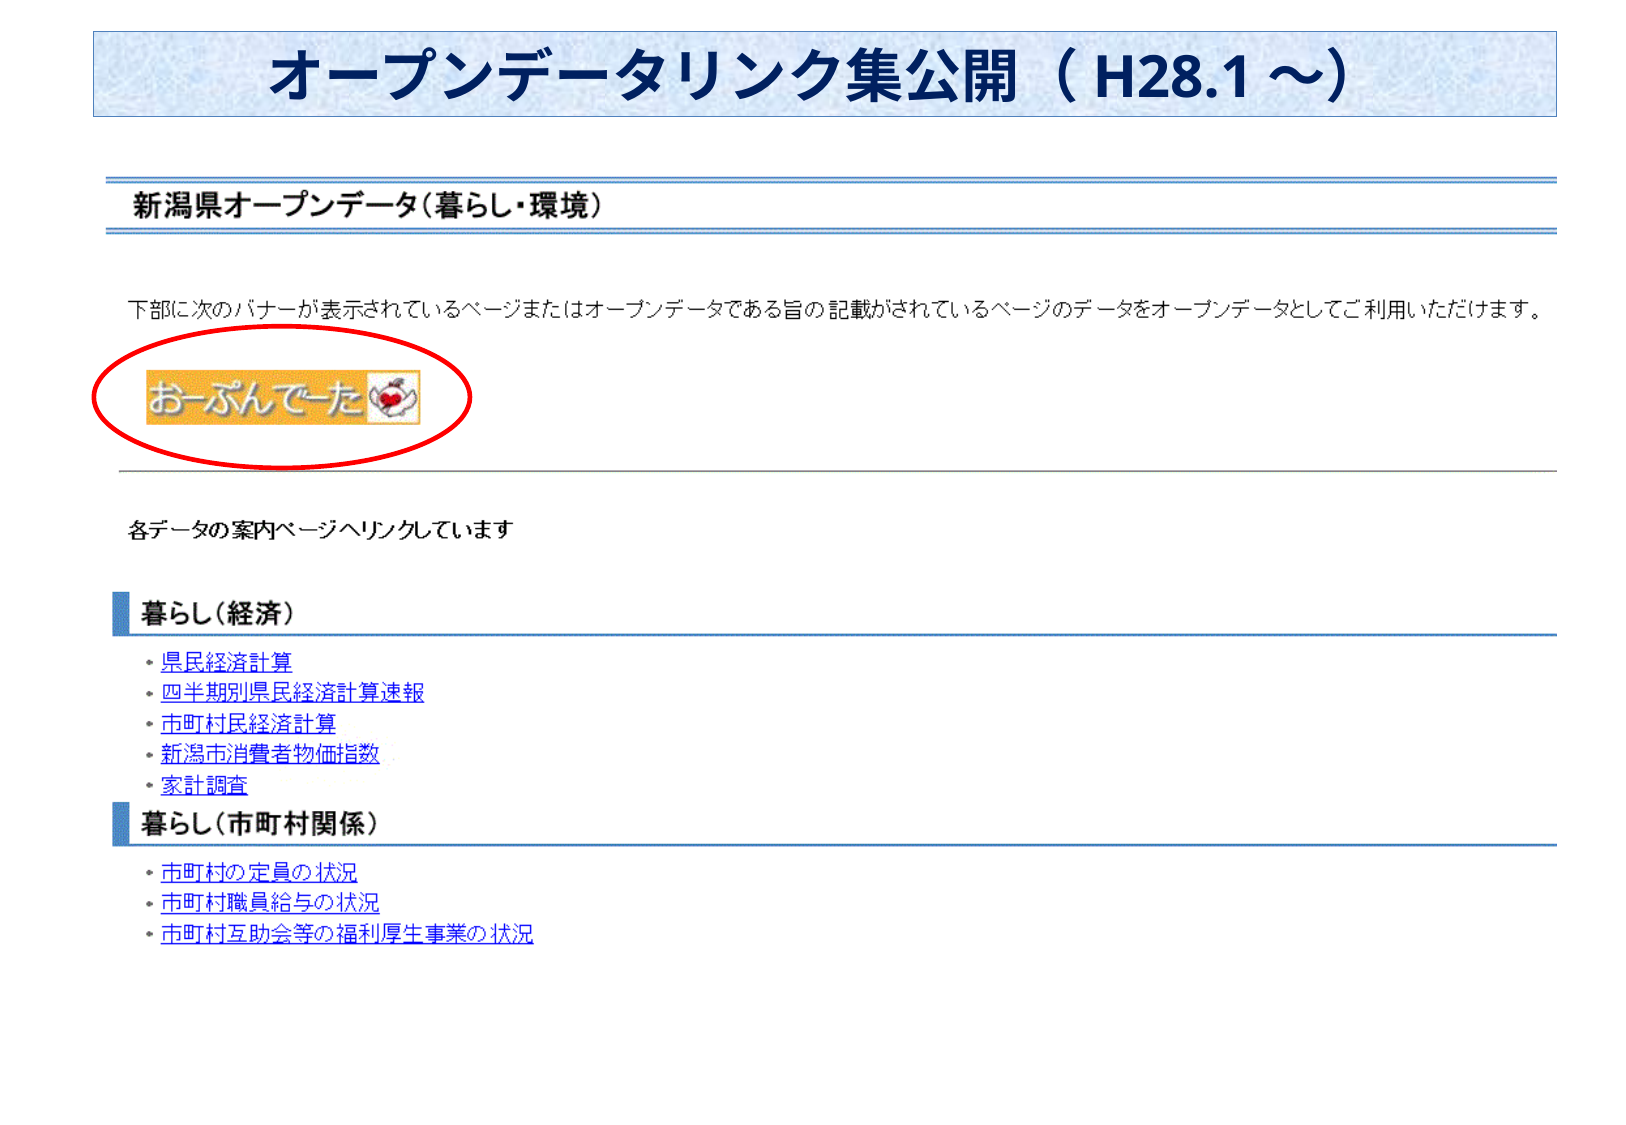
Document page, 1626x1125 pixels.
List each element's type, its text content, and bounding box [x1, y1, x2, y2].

picture [93, 160, 1557, 951]
title オープンデータリンク集公開（H28.1～） [93, 31, 1557, 117]
